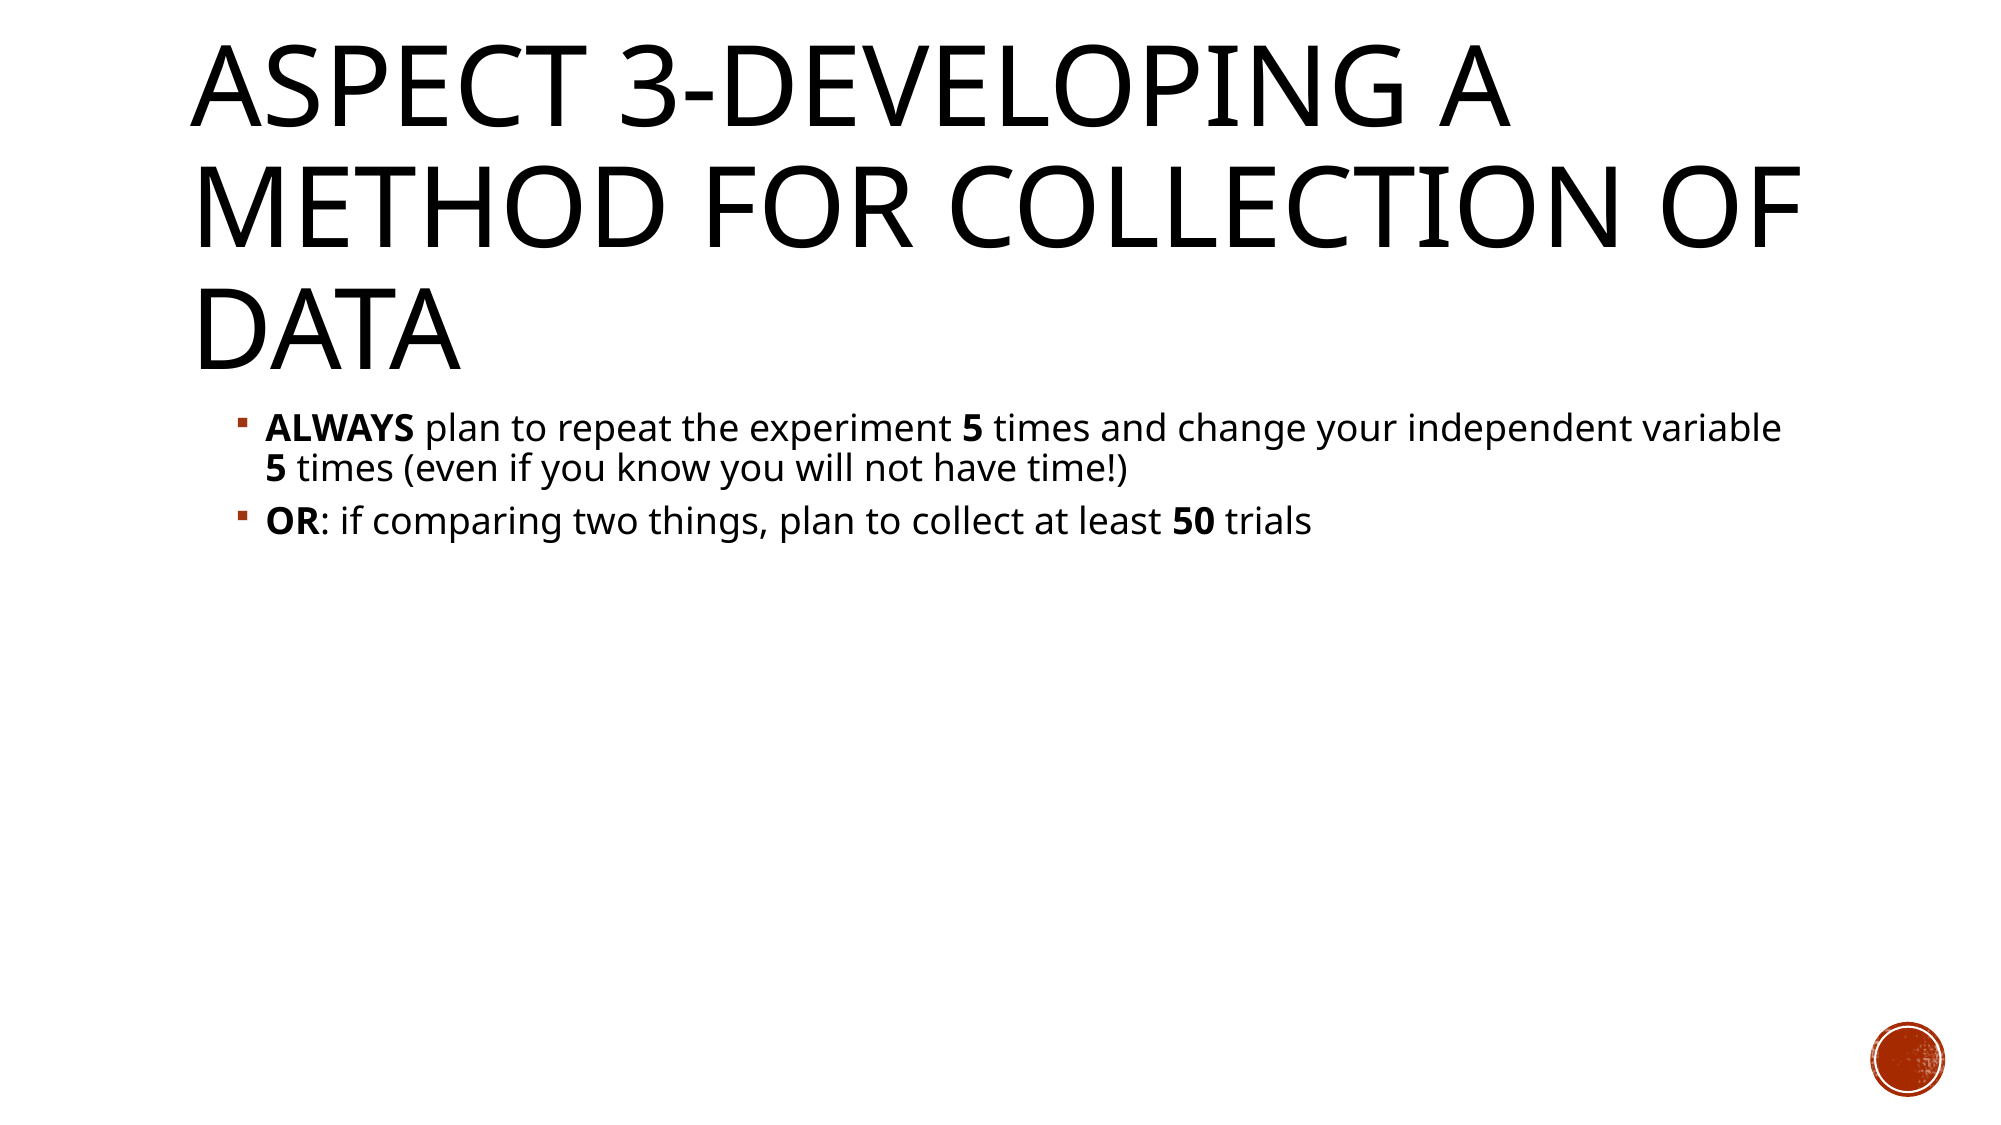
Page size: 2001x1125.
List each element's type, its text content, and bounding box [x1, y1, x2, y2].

list ALWAYS plan to repeat the experiment 5 times and change your independent variable 5 times (even if you know you will not have time!) OR: if comparing two things, plan to collect at least 50 trials [175, 348, 1826, 1013]
title Aspect 3-Developing a method for collection of data [175, 79, 1826, 344]
